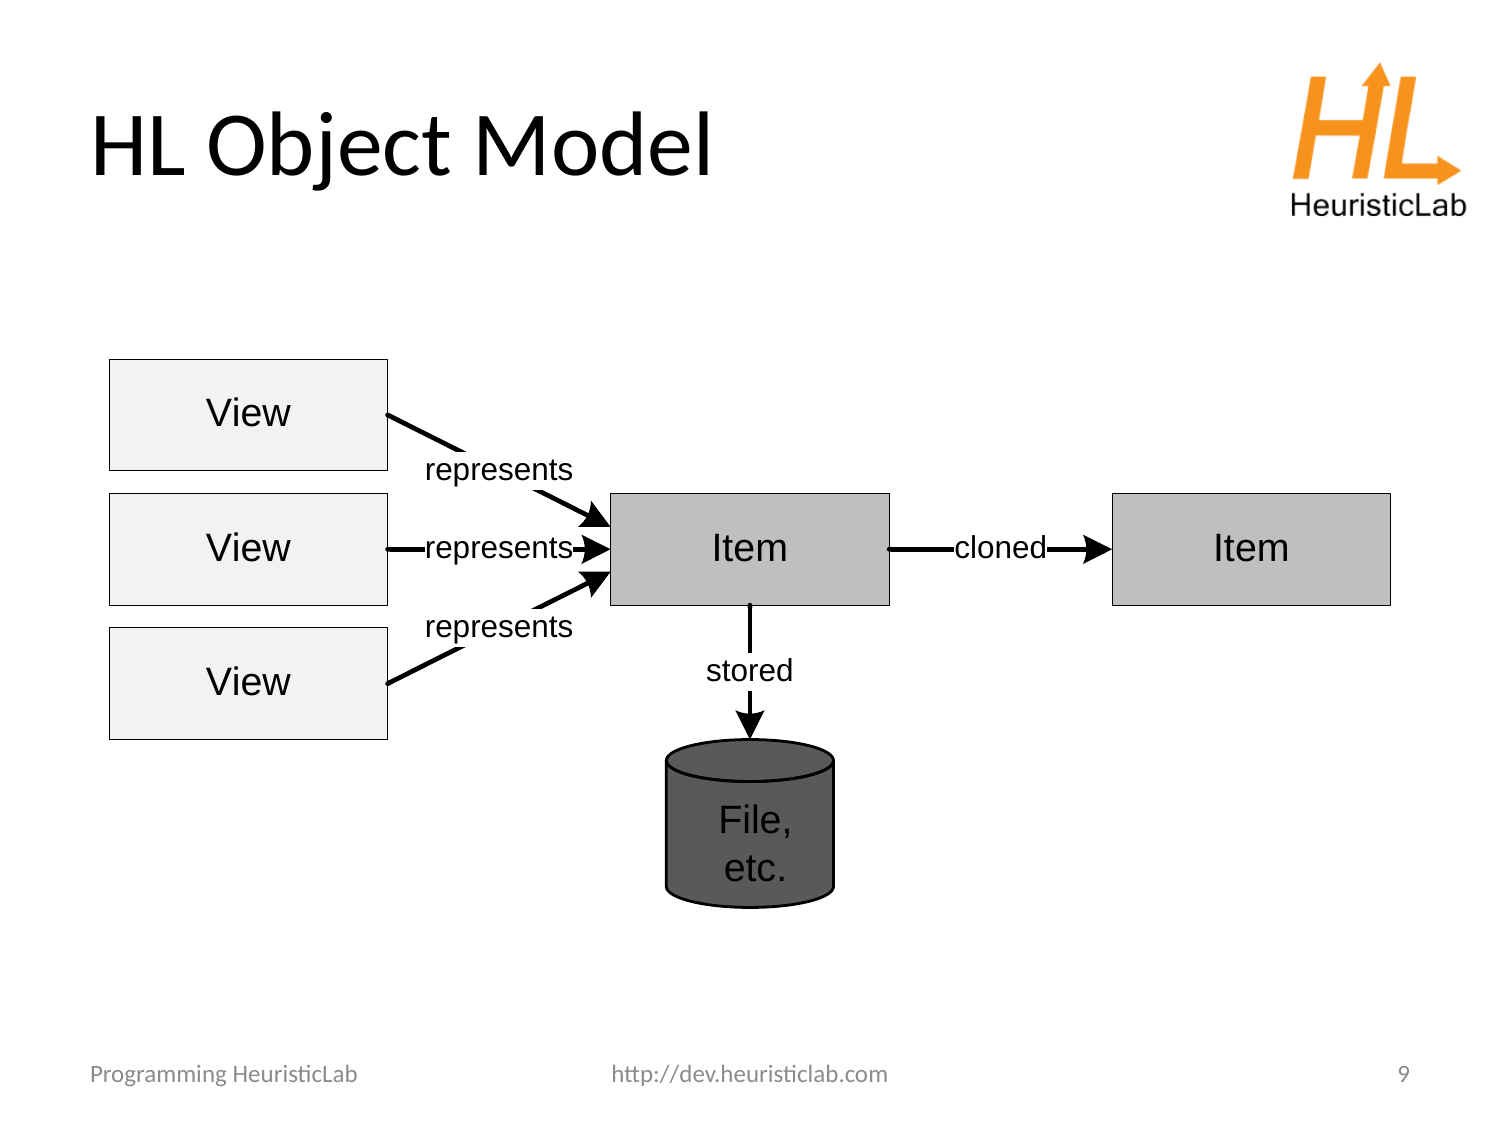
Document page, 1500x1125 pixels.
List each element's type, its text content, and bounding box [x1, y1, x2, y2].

picture [1281, 27, 1474, 244]
footer http://dev.heuristiclab.com [512, 1042, 988, 1103]
picture [103, 353, 1396, 914]
slide_number 9 [1074, 1042, 1425, 1103]
title HL Object Model [75, 45, 1282, 233]
slide_number Programming HeuristicLab [75, 1042, 425, 1103]
